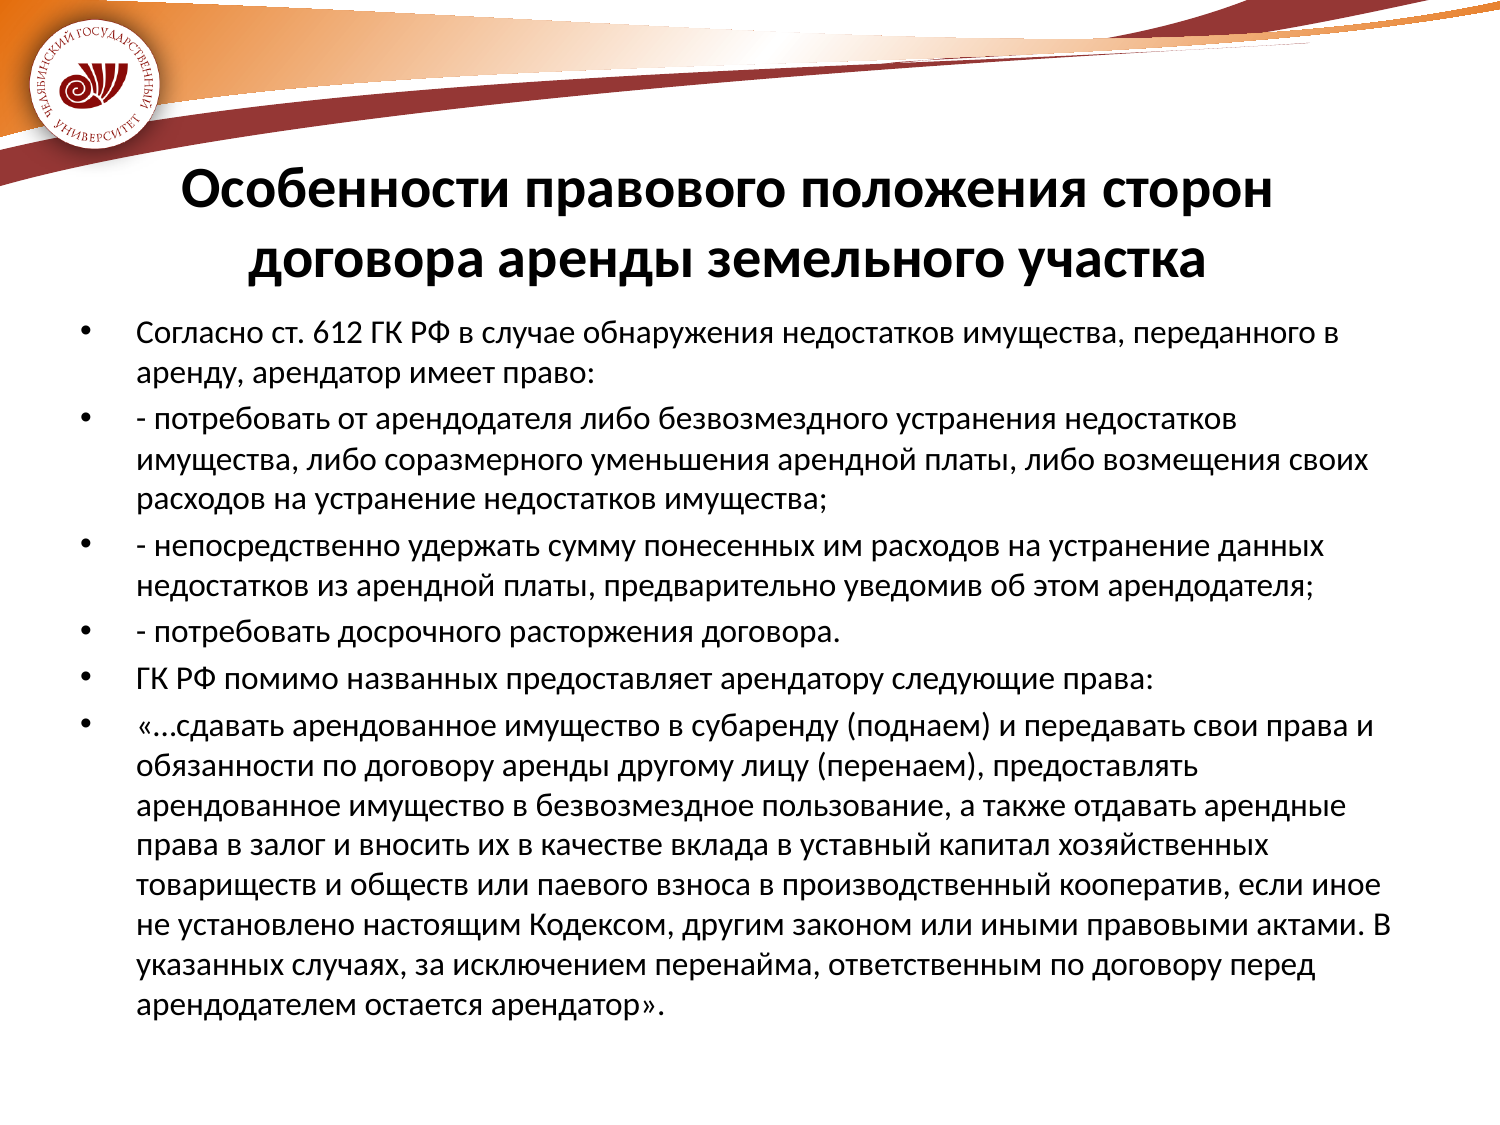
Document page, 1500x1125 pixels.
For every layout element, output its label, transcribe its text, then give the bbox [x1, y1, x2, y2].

list Согласно ст. 612 ГК РФ в случае обнаружения недостатков имущества, переданного в аренду, арендатор имеет право: - потребовать от арендодателя либо безвозмездного устранения недостатков имущества, либо соразмерного уменьшения арендной платы, либо возмещения своих расходов на устранение недостатков имущества; - непосредственно удержать сумму понесенных им расходов на устранение данных недостатков из арендной платы, предварительно уведомив об этом арендодателя; - потребовать досрочного расторжения договора. ГК РФ помимо названных предоставляет арендатору следующие права: «…сдавать арендованное имущество в субаренду (поднаем) и передавать свои права и обязанности по договору аренды другому лицу (перенаем), предоставлять арендованное имущество в безвозмездное пользование, а также отдавать арендные права в залог и вносить их в качестве вклада в уставный капитал хозяйственных товариществ и обществ или паевого взноса в производственный кооператив, если иное не установлено настоящим Кодексом, другим законом или иными правовыми актами. В указанных случаях, за исключением перенайма, ответственным по договору перед арендодателем остается арендатор». [64, 302, 1415, 1000]
picture [29, 19, 160, 149]
title Особенности правового положения сторон договора аренды земельного участка [53, 125, 1404, 313]
